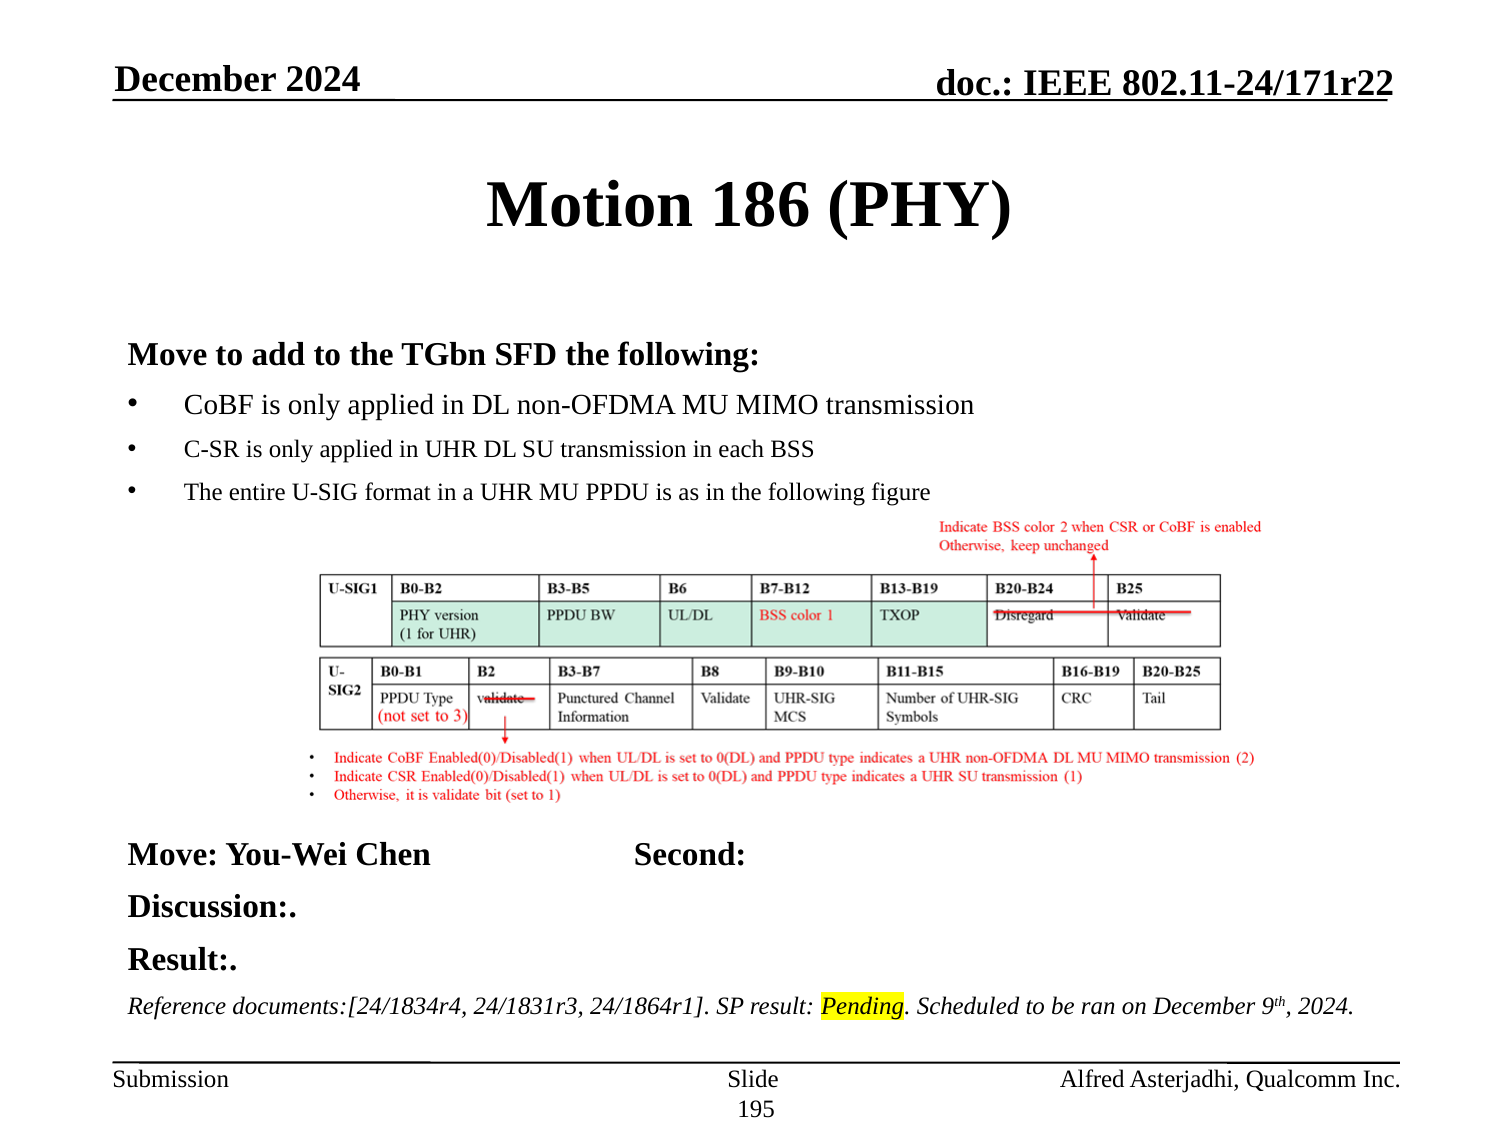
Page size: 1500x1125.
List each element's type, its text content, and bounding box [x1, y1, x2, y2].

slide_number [114, 54, 423, 100]
picture [299, 512, 1276, 813]
title Motion 186 (PHY) [112, 112, 1388, 288]
slide_number Slide 195 [712, 1061, 800, 1123]
footer Alfred Asterjadhi, Qualcomm Inc. [878, 1061, 1402, 1093]
list Move to add to the TGbn SFD the following: CoBF is only applied in DL non-OFDMA MU MIMO transmission C-SR is only applied in UHR DL SU transmission in each BSS The entire U-SIG format in a UHR MU PPDU is as in the following figure Move: You-Wei Chen Second: Discussion:. Result:. Reference documents:[24/1834r4, 24/1831r3, 24/1864r1]. SP result: Pending. Scheduled to be ran on December 9th, 2024. [112, 324, 1388, 1063]
